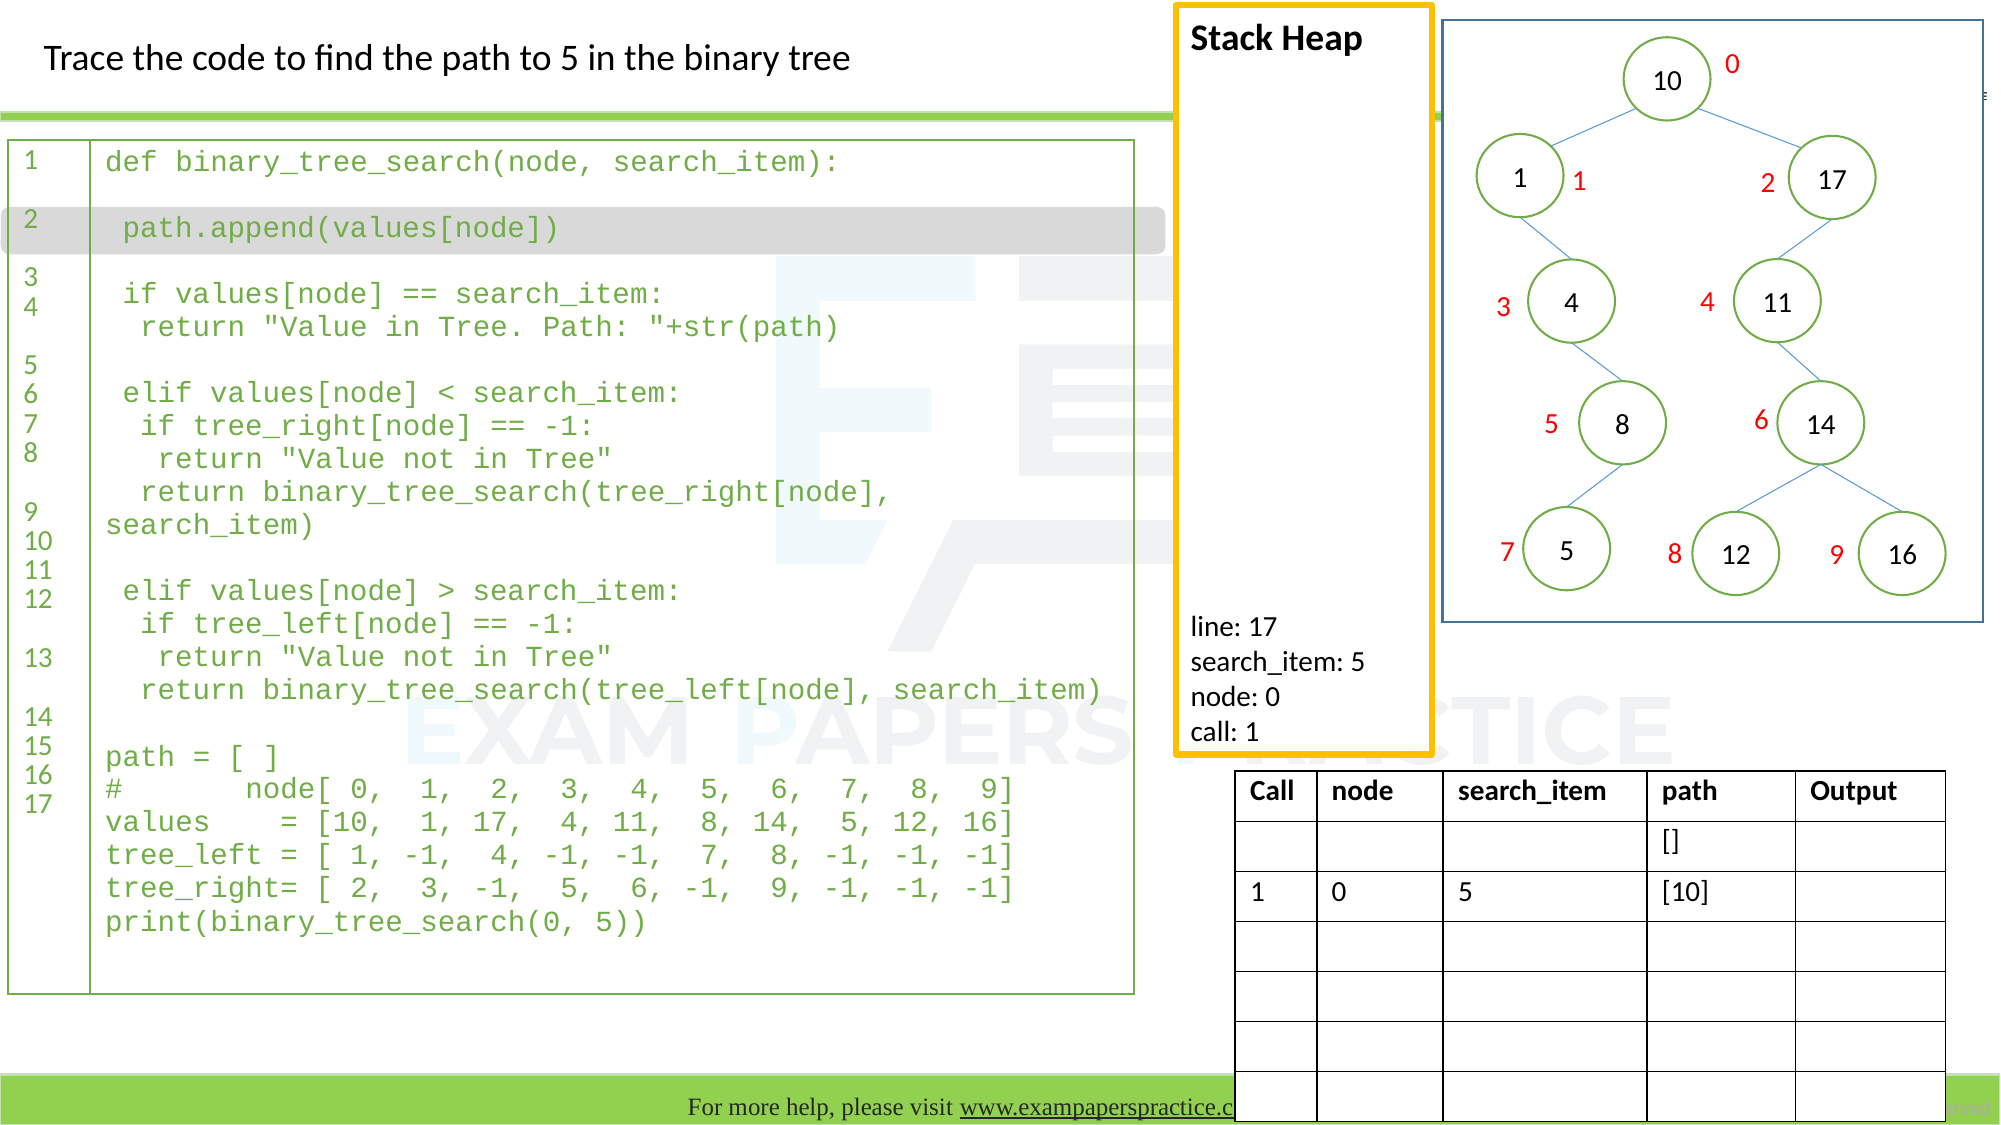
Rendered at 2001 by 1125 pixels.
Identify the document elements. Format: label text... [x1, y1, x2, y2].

table_cell [1648, 972, 1795, 1021]
table_header search_item [1444, 772, 1646, 821]
table_cell [1796, 872, 1945, 921]
table_header path [1648, 772, 1795, 821]
table_cell [1236, 972, 1316, 1021]
table_header Output [1796, 772, 1945, 821]
table_cell [1796, 1022, 1945, 1071]
table_cell [1648, 922, 1795, 971]
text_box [1442, 20, 1984, 623]
table_cell [1444, 922, 1646, 971]
table_cell [1444, 822, 1646, 871]
table_cell [1318, 822, 1442, 871]
text_box [1135, 206, 1166, 255]
table_cell [1796, 822, 1945, 871]
table_header def binary_tree_search(node, search_item): path.append(values[node]) if values[node] == search_item: return "Value in Tree. Path: "+str(path) elif values[node] < search_item: if tree_right[node] == -1: return "Value not in Tree" return binary_tree_search(tree_right[node], search_item) elif values[node] > search_item: if tree_left[node] == -1: return "Value not in Tree" return binary_tree_search(tree_left[node], search_item) path = [ ] # node[ 0, 1, 2, 3, 4, 5, 6, 7, 8, 9] values = [10, 1, 17, 4, 11, 8, 14, 5, 12, 16] tree_left = [ 1, -1, 4, -1, -1, 7, 8, -1, -1, -1] tree_right= [ 2, 3, -1, 5, 6, -1, 9, -1, -1, -1] print(binary_tree_search(0, 5)) [91, 141, 1133, 993]
table_cell [1648, 1072, 1795, 1121]
table_cell [1318, 922, 1442, 971]
table_cell [1796, 922, 1945, 971]
table_cell [] [1648, 822, 1795, 871]
table_cell 5 [1444, 872, 1646, 921]
table_cell [1318, 1072, 1442, 1121]
table_cell [10] [1648, 872, 1795, 921]
table_cell [1444, 1072, 1646, 1121]
table_cell 1 [1236, 872, 1316, 921]
table_cell [1796, 972, 1945, 1021]
table_cell [1236, 822, 1316, 871]
table_cell [1444, 1022, 1646, 1071]
table_cell [1318, 972, 1442, 1021]
table_cell [1318, 1022, 1442, 1071]
text_box [0, 207, 7, 254]
table_header 1 2 3 4 5 6 7 8 9 10 11 12 13 14 15 16 17 [9, 141, 89, 993]
table_cell [1236, 922, 1316, 971]
table_cell [1236, 1022, 1316, 1071]
table_cell [1648, 1022, 1795, 1071]
table_cell 0 [1318, 872, 1442, 921]
table_header Call [1236, 772, 1316, 821]
table_cell [1796, 1072, 1945, 1121]
table_cell [1444, 972, 1646, 1021]
table_header node [1318, 772, 1442, 821]
table_cell [1236, 1072, 1316, 1121]
text_box Trace the code to find the path to 5 in the binary tree [28, 25, 1072, 86]
text_box Stack Heap line: 17 search_item: 5 node: 0 call: 1 [1175, 5, 1432, 755]
